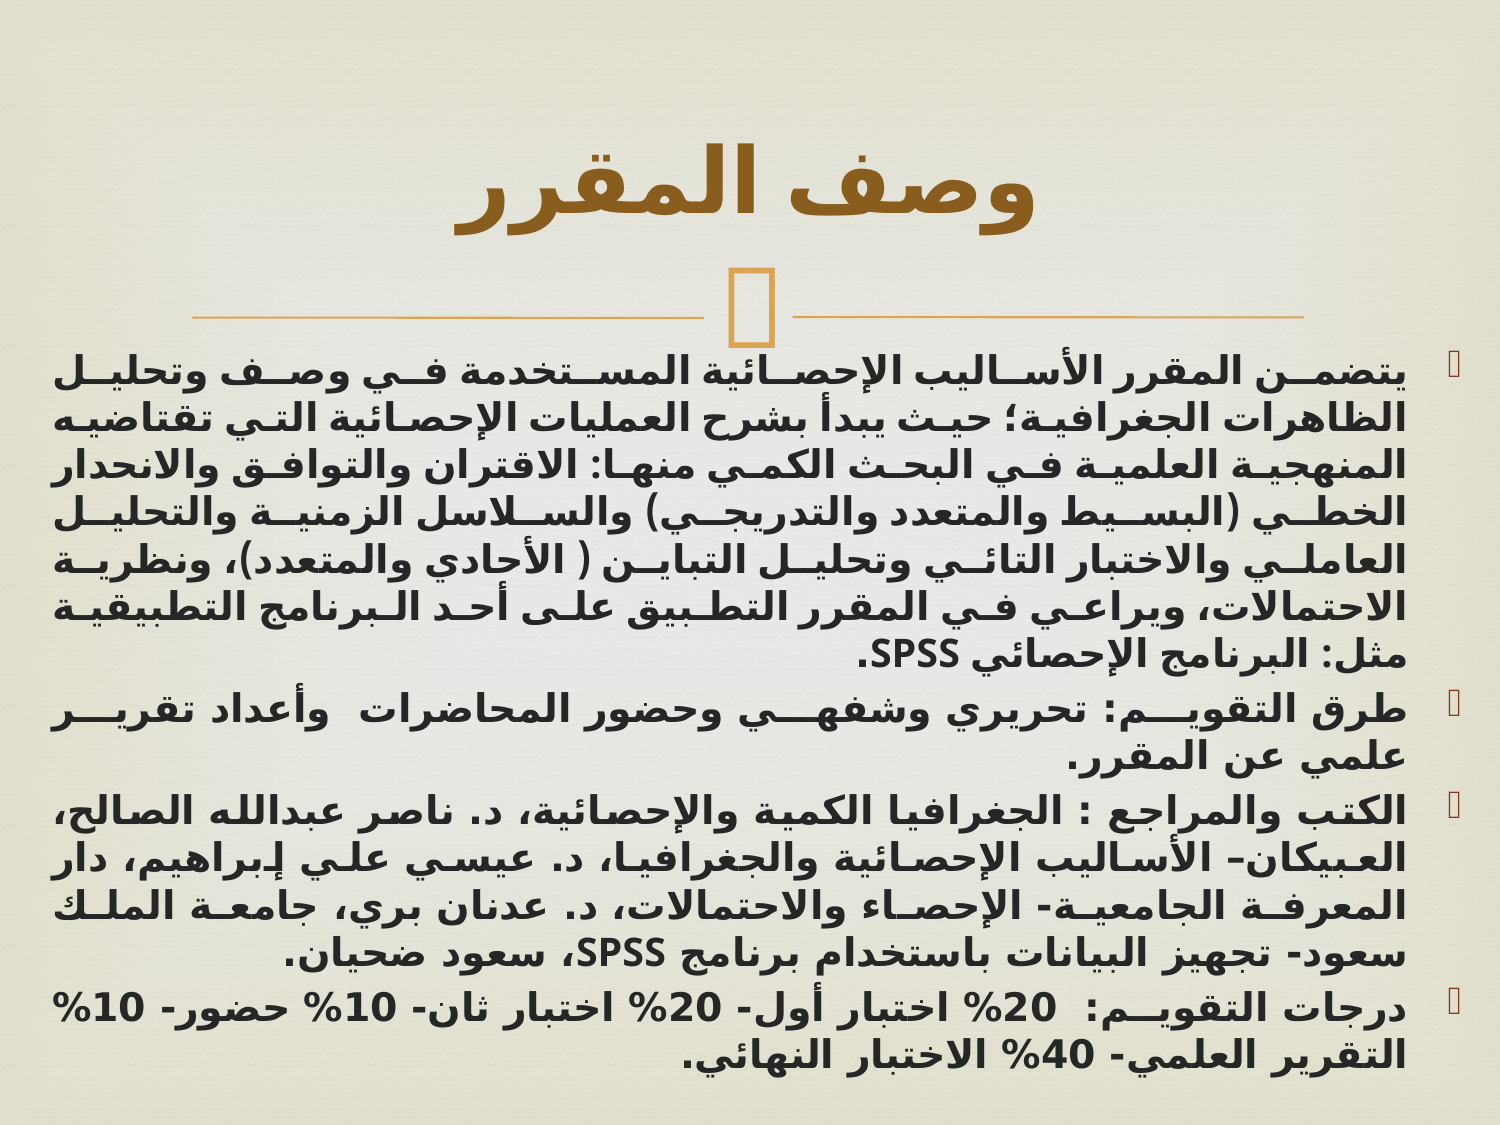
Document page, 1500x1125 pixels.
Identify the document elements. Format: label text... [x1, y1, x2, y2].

list يتضمن المقرر الأساليب الإحصائية المستخدمة في وصف وتحليل الظاهرات الجغرافية؛ حيث يبدأ بشرح العمليات الإحصائية التي تقتاضيه المنهجية العلمية في البحث الكمي منها: الاقتران والتوافق والانحدار الخطي (البسيط والمتعدد والتدريجي) والسلاسل الزمنية والتحليل العاملي والاختبار التائي وتحليل التباين ( الأحادي والمتعدد)، ونظرية الاحتمالات، ويراعي في المقرر التطبيق على أحد البرنامج التطبيقية مثل: البرنامج الإحصائي SPSS. طرق التقويم: تحريري وشفهي وحضور المحاضرات وأعداد تقرير علمي عن المقرر. الكتب والمراجع : الجغرافيا الكمية والإحصائية، د. ناصر عبدالله الصالح، العبيكان– الأساليب الإحصائية والجغرافيا، د. عيسي علي إبراهيم، دار المعرفة الجامعية- الإحصاء والاحتمالات، د. عدنان بري، جامعة الملك سعود- تجهيز البيانات باستخدام برنامج SPSS، سعود ضحيان. درجات التقويم: 20% اختبار أول- 20% اختبار ثان- 10% حضور- 10% التقرير العلمي- 40% الاختبار النهائي. [37, 337, 1475, 1100]
title وصف المقرر [75, 115, 1425, 238]
